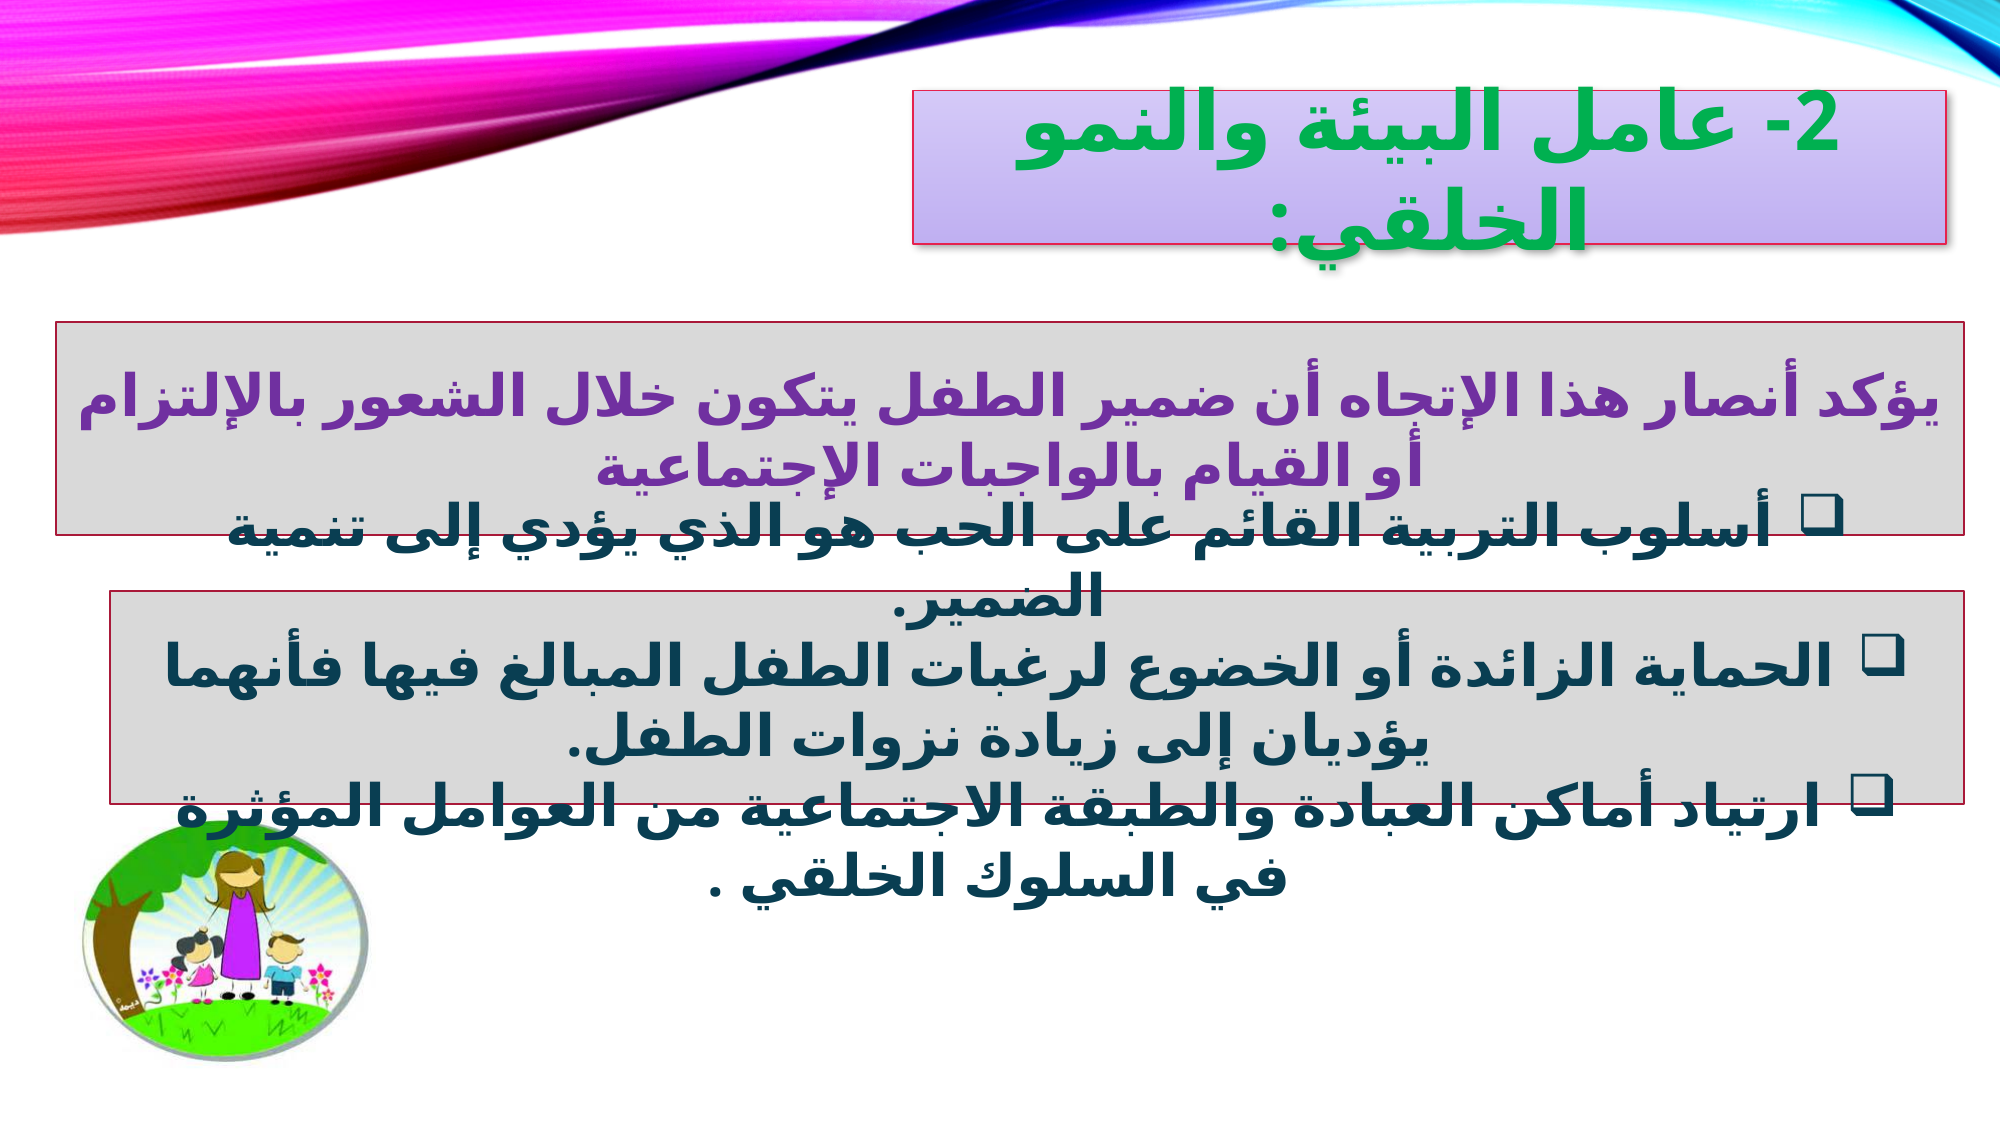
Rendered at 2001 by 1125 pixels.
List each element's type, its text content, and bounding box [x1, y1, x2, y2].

picture [0, 0, 2000, 237]
text_box يؤكد أنصار هذا الإتجاه أن ضمير الطفل يتكون خلال الشعور بالإلتزام أو القيام بالواجبات الإجتماعية [55, 321, 1965, 536]
text_box أسلوب التربية القائم على الحب هو الذي يؤدي إلى تنمية الضمير. الحماية الزائدة أو الخضوع لرغبات الطفل المبالغ فيها فأنهما يؤديان إلى زيادة نزوات الطفل. ارتياد أماكن العبادة والطبقة الاجتماعية من العوامل المؤثرة في السلوك الخلقي . [109, 590, 1965, 805]
picture [1910, 0, 2000, 45]
picture [74, 810, 376, 1077]
text_box 2- عامل البيئة والنمو الخلقي: [912, 90, 1947, 245]
picture [1890, 0, 2000, 75]
